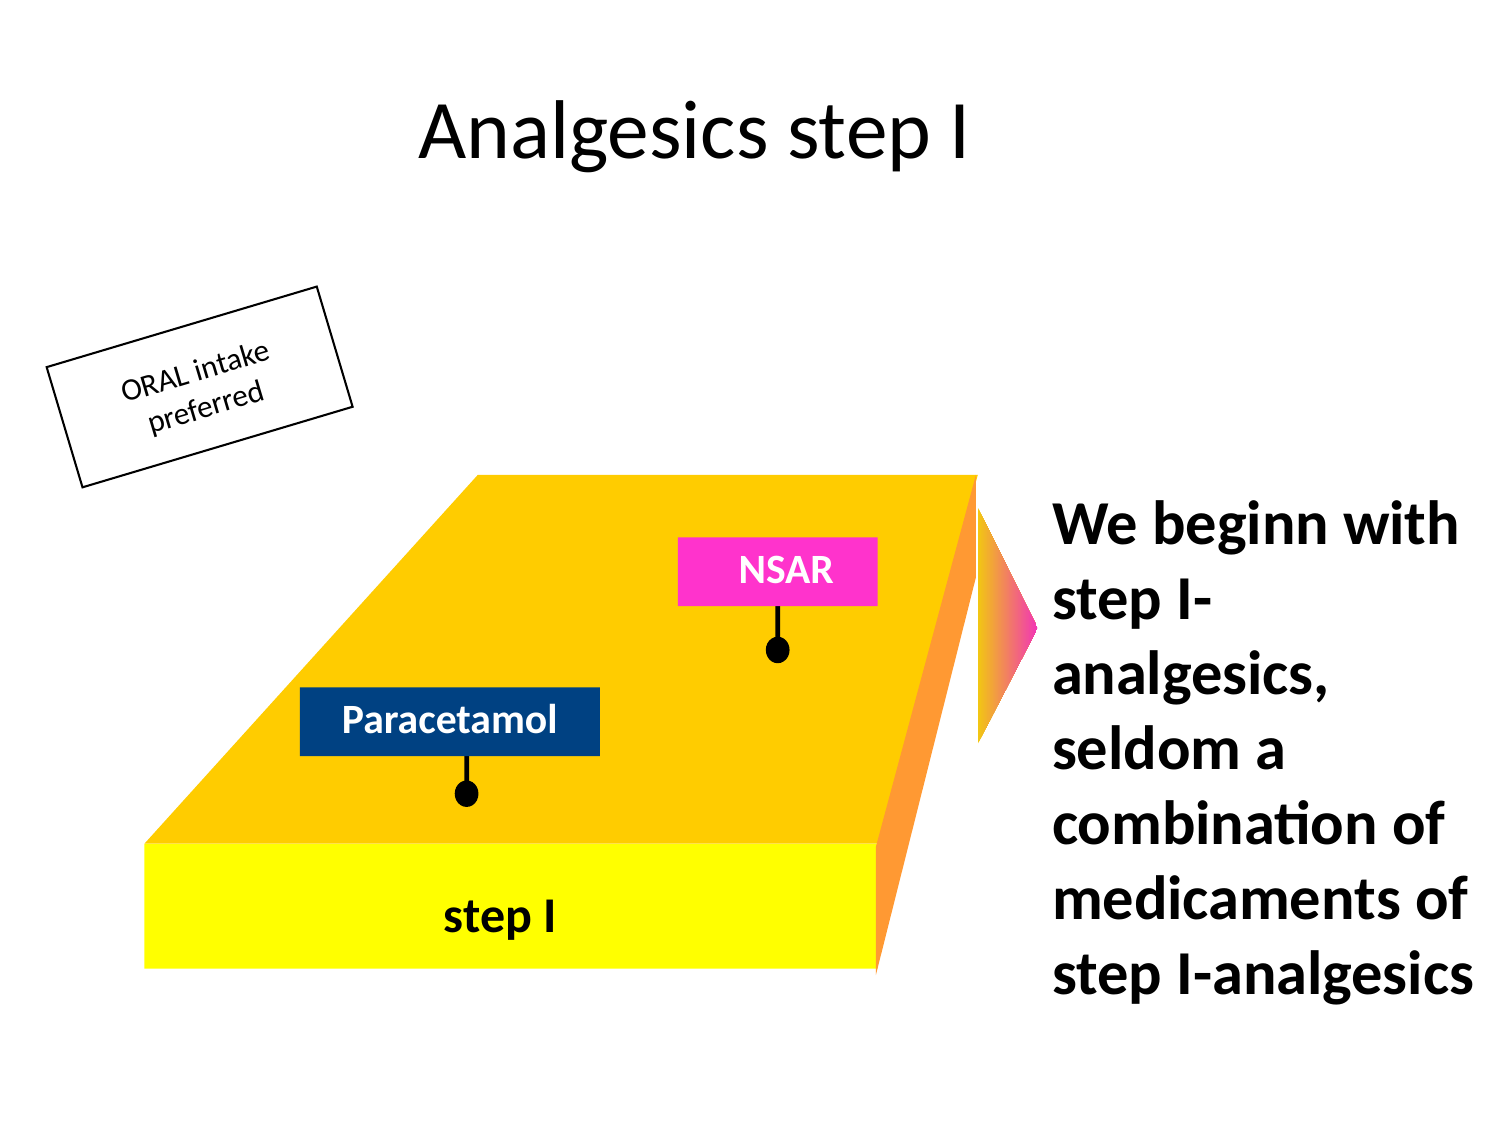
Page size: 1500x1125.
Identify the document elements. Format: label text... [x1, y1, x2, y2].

text_box [977, 507, 1038, 744]
text_box [677, 537, 878, 607]
text_box step I [429, 874, 572, 950]
text_box [144, 843, 876, 969]
text_box [875, 474, 976, 976]
text_box [145, 474, 975, 843]
text_box ORAL intake preferred [46, 286, 353, 488]
text_box We beginn with step I-analgesics, seldom a combination of medicaments of step I-analgesics [1037, 474, 1500, 1015]
text_box [299, 750, 600, 757]
text_box [766, 637, 789, 663]
text_box Paracetamol [299, 684, 600, 750]
text_box NSAR [723, 534, 849, 600]
text_box Analgesics step I (6, 7) [0, 74, 1500, 225]
text_box [455, 781, 478, 807]
